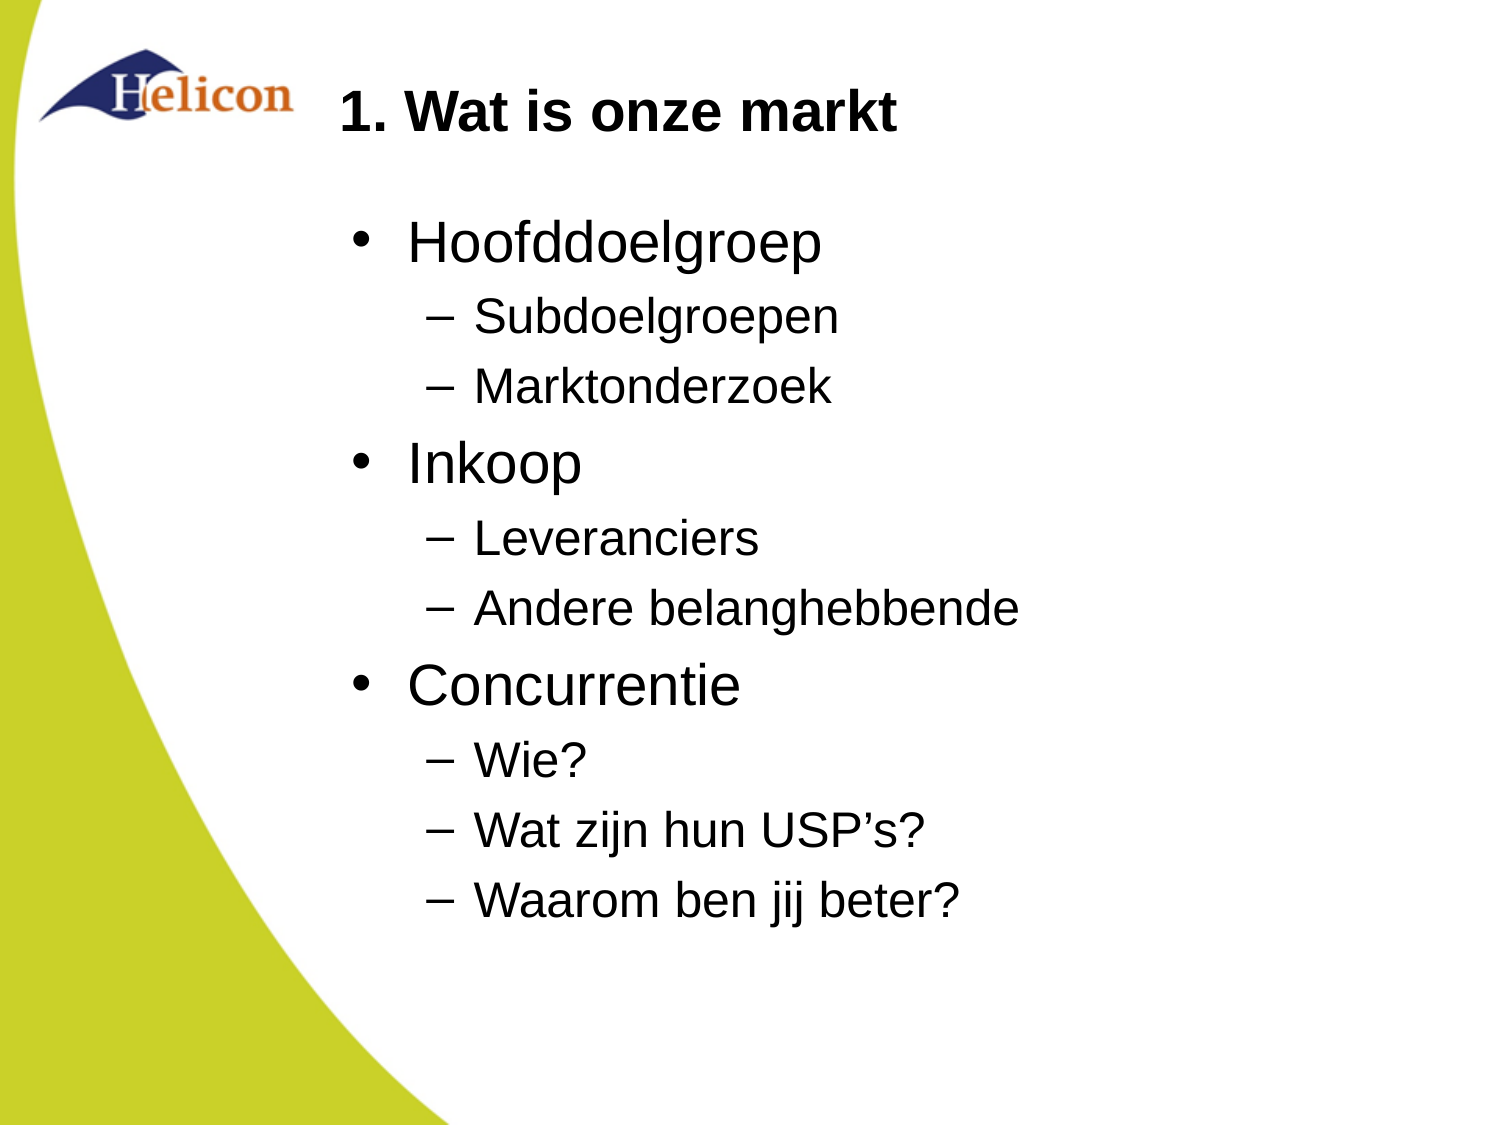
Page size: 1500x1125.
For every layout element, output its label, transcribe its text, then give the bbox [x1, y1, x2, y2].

picture [0, 0, 1500, 1125]
title 1. Wat is onze markt [324, 54, 1415, 161]
list Hoofddoelgroep Subdoelgroepen Marktonderzoek Inkoop Leveranciers Andere belanghebbende Concurrentie Wie? Wat zijn hun USP’s? Waarom ben jij beter? [336, 196, 1425, 1005]
